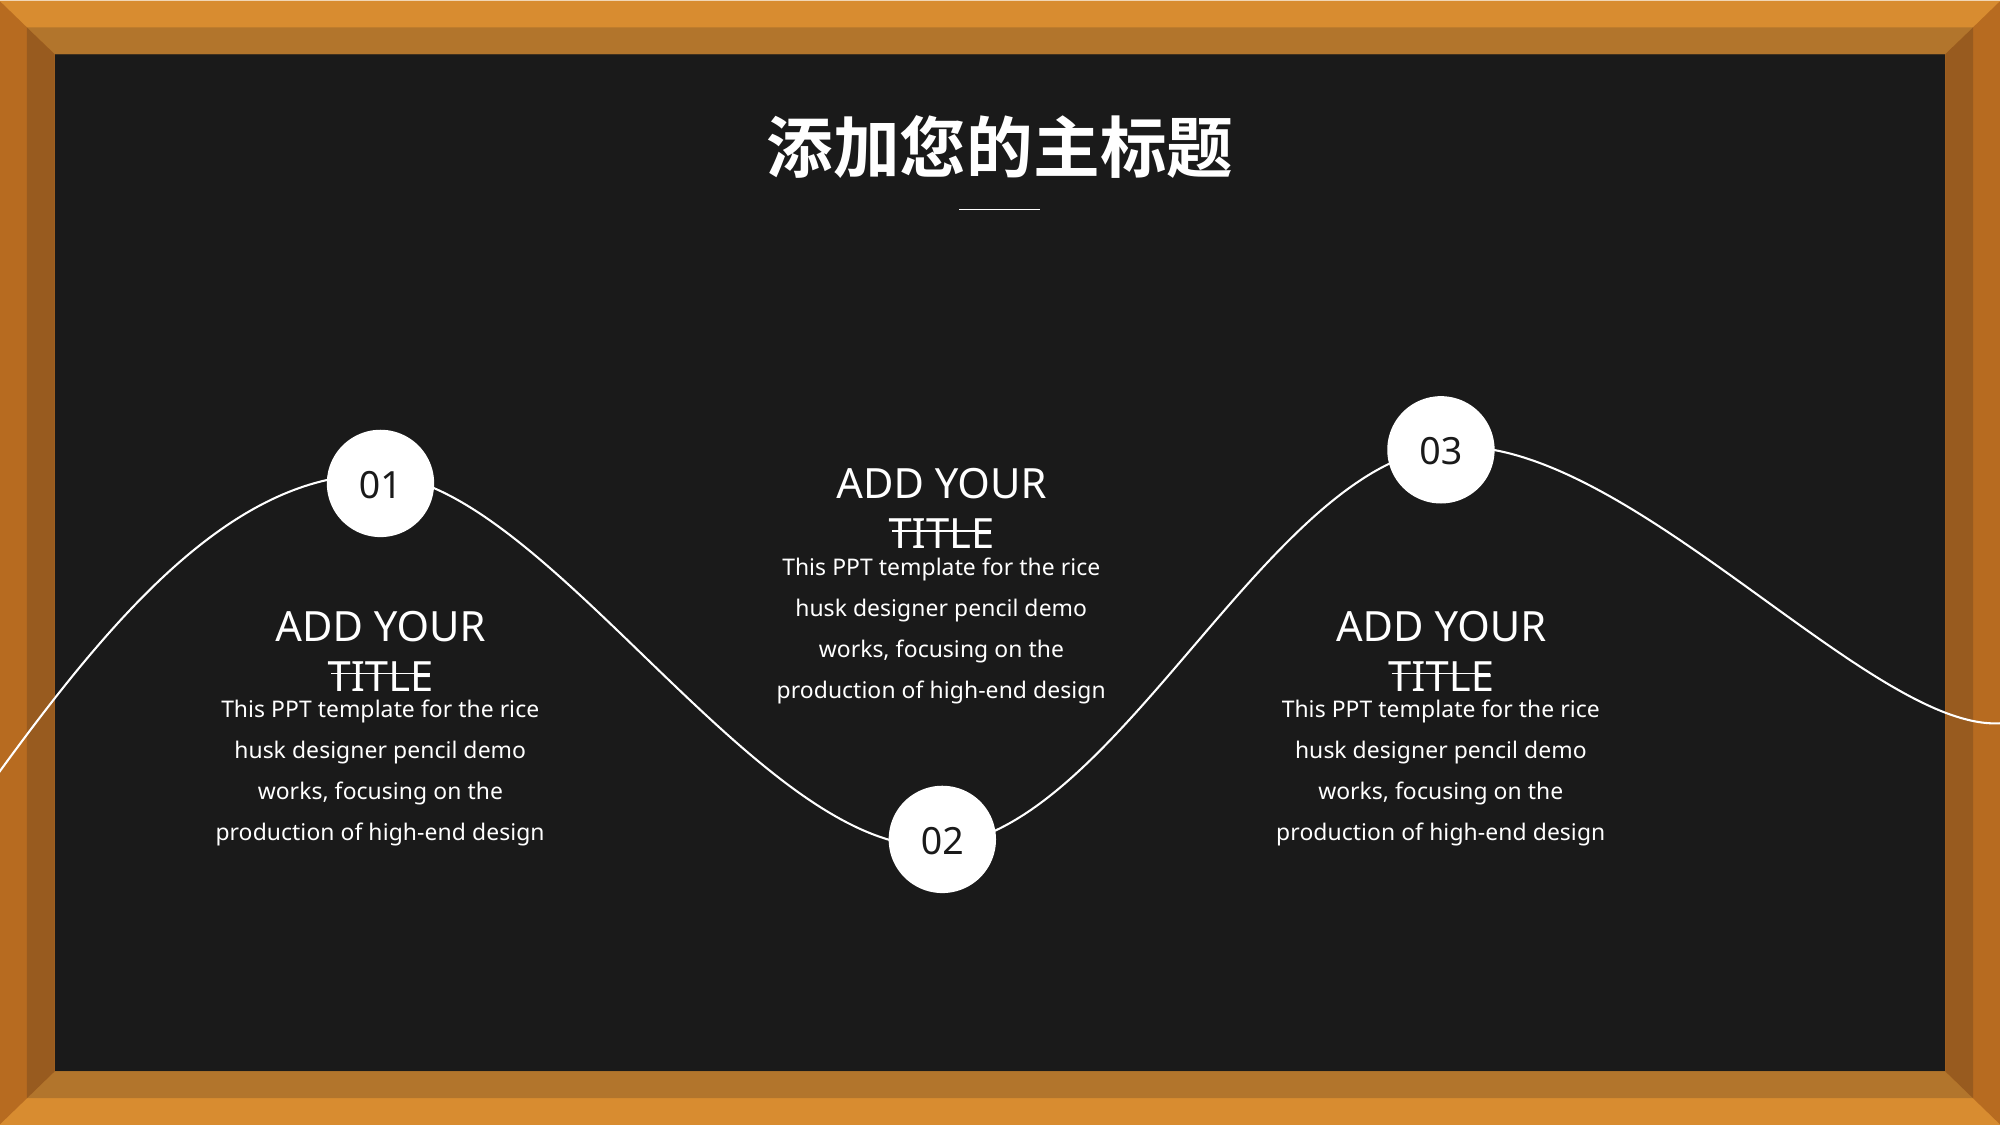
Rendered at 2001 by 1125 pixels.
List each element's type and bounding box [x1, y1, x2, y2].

text_box [186, 592, 575, 856]
picture [0, 0, 2000, 1125]
text_box [747, 449, 1136, 713]
text_box [1247, 592, 1635, 856]
